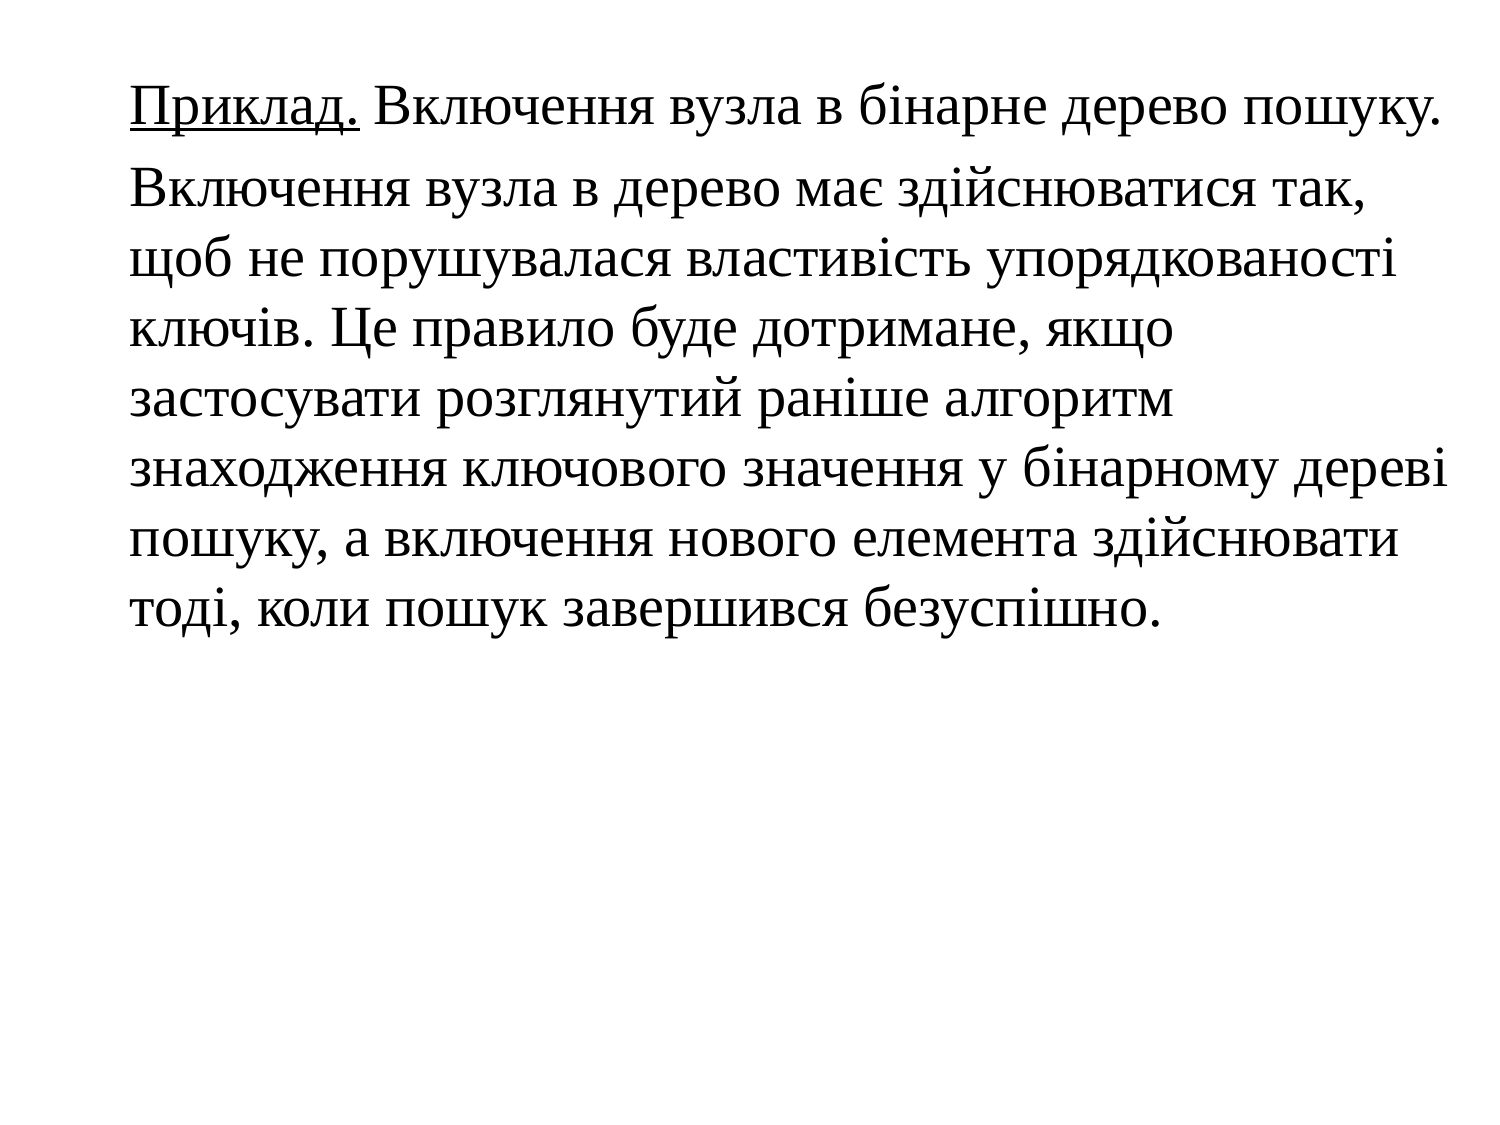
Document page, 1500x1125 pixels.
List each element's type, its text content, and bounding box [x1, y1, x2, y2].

list Приклад. Включення вузла в бінарне дерево пошуку. Включення вузла в дерево має здійснюватися так, щоб не порушувалася властивість упорядкованості ключів. Це правило буде дотримане, якщо застосувати розглянутий раніше алгоритм знаходження ключового значення у бінарному дереві пошуку, а включення нового елемента здійснювати тоді, коли пошук завершився безуспішно. [0, 58, 1500, 1125]
